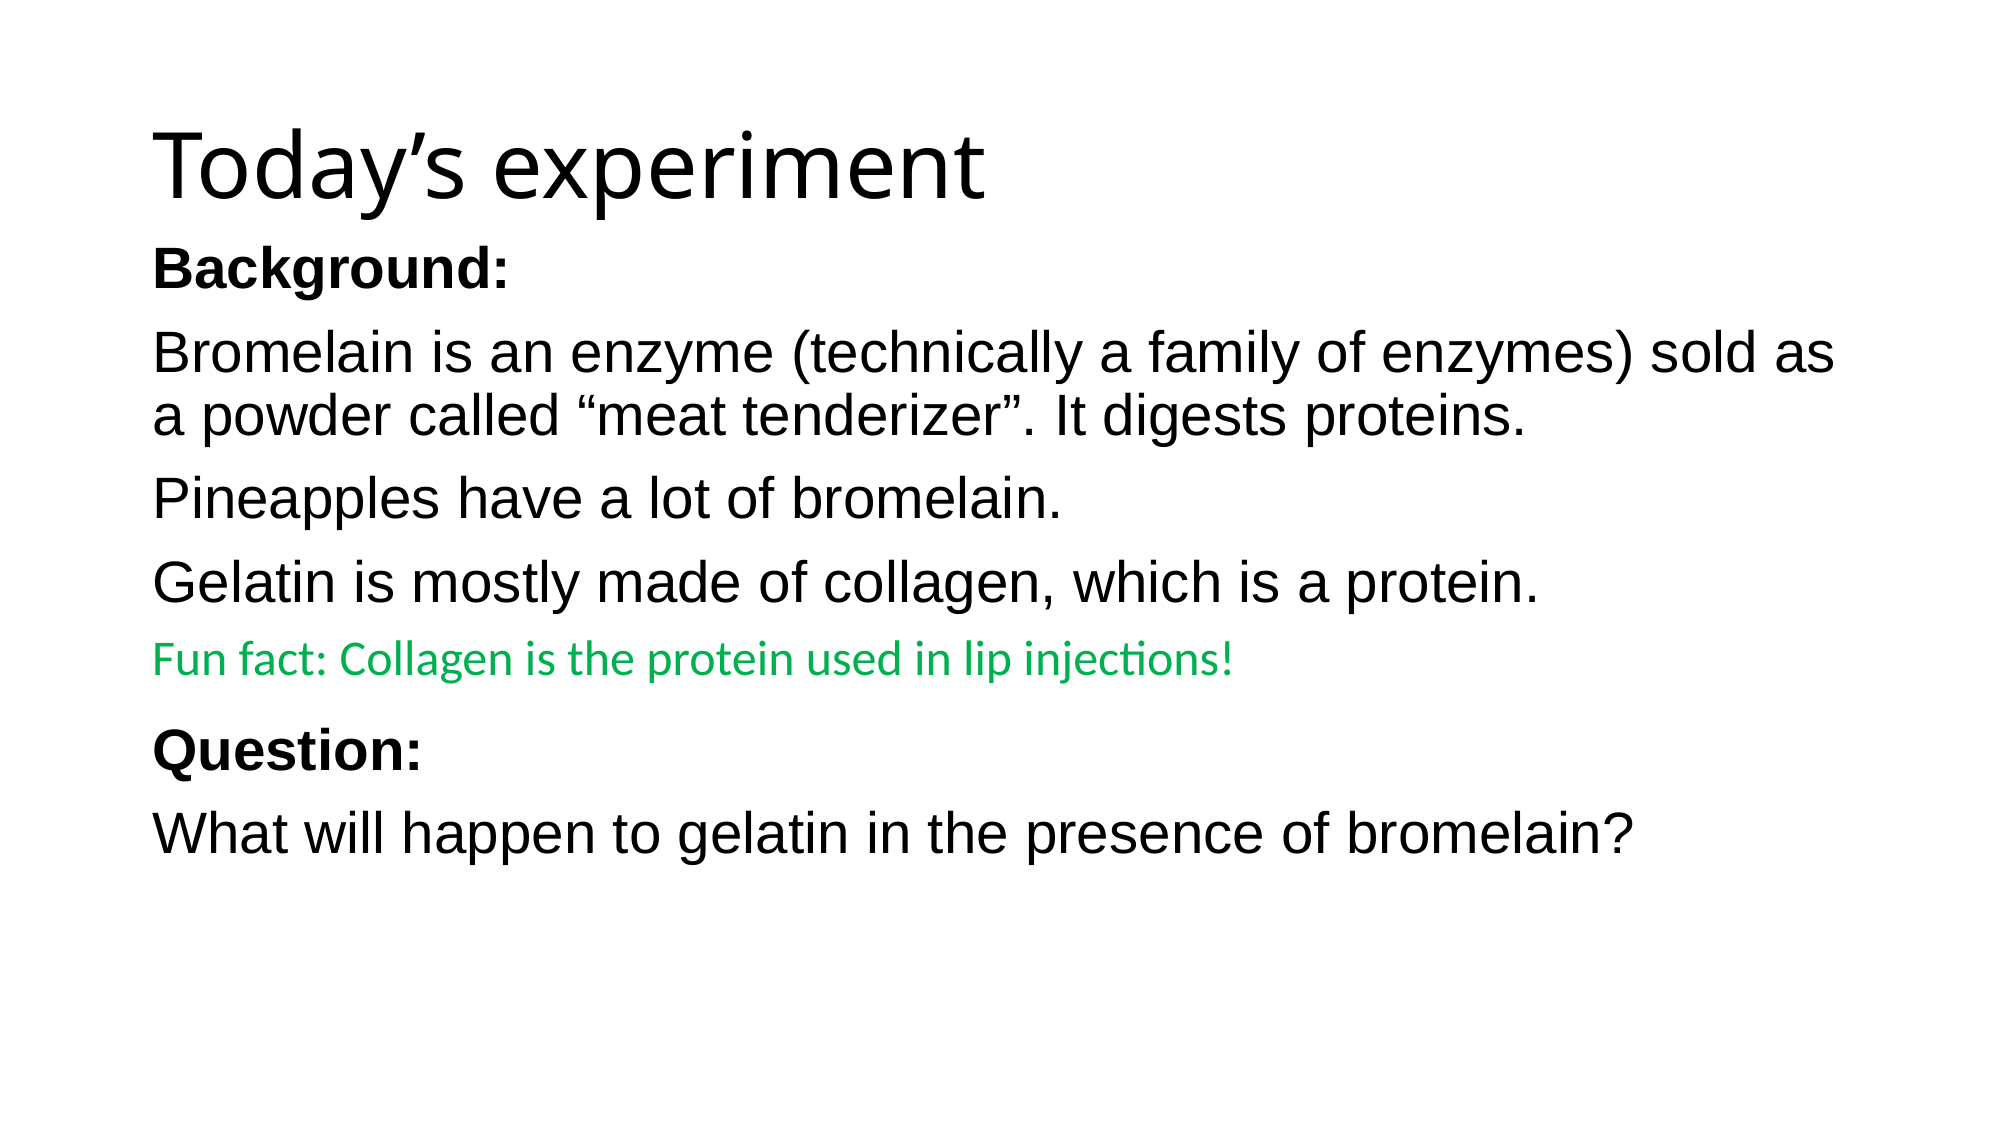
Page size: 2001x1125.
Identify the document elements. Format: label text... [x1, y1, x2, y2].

title Today’s experiment [137, 59, 1863, 230]
list Background: Bromelain is an enzyme (technically a family of enzymes) sold as a powder called “meat tenderizer”. It digests proteins. Pineapples have a lot of bromelain. Gelatin is mostly made of collagen, which is a protein. Question: What will happen to gelatin in the presence of bromelain? [137, 230, 1863, 1034]
text_box Fun fact: Collagen is the protein used in lip injections! [137, 617, 1736, 693]
